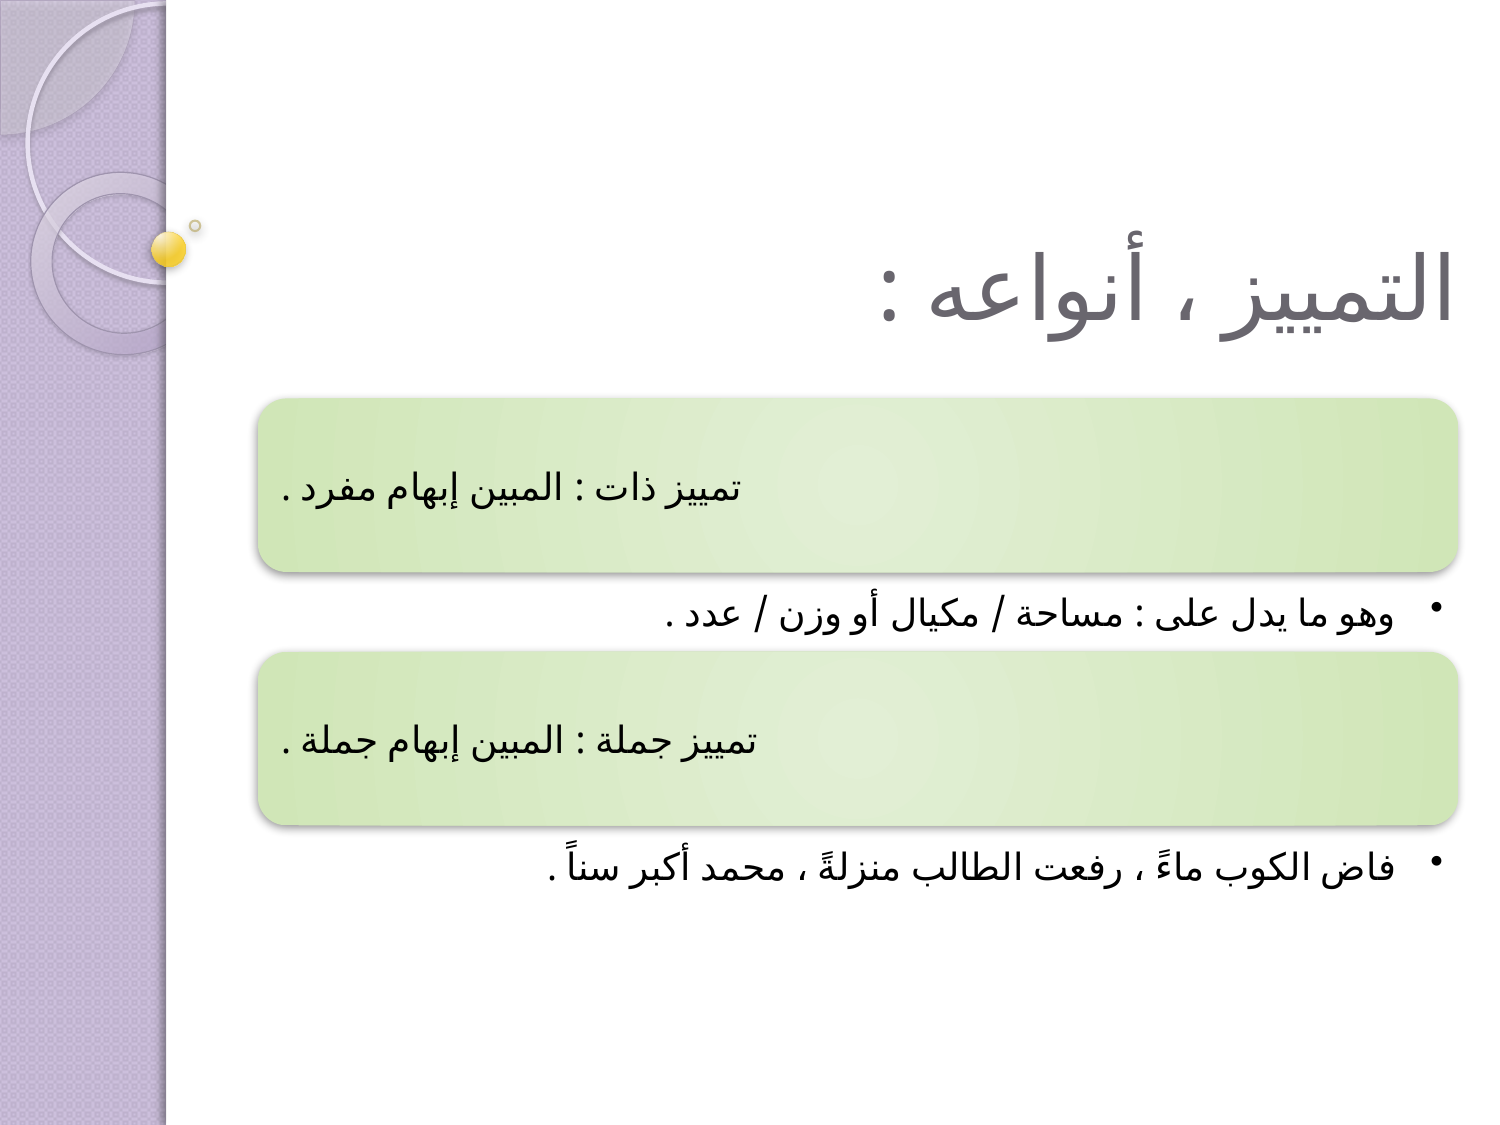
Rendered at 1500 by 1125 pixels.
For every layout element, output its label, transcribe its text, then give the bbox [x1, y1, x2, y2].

title التمييز ، أنواعه : [410, 128, 1473, 347]
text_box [257, 398, 1459, 906]
